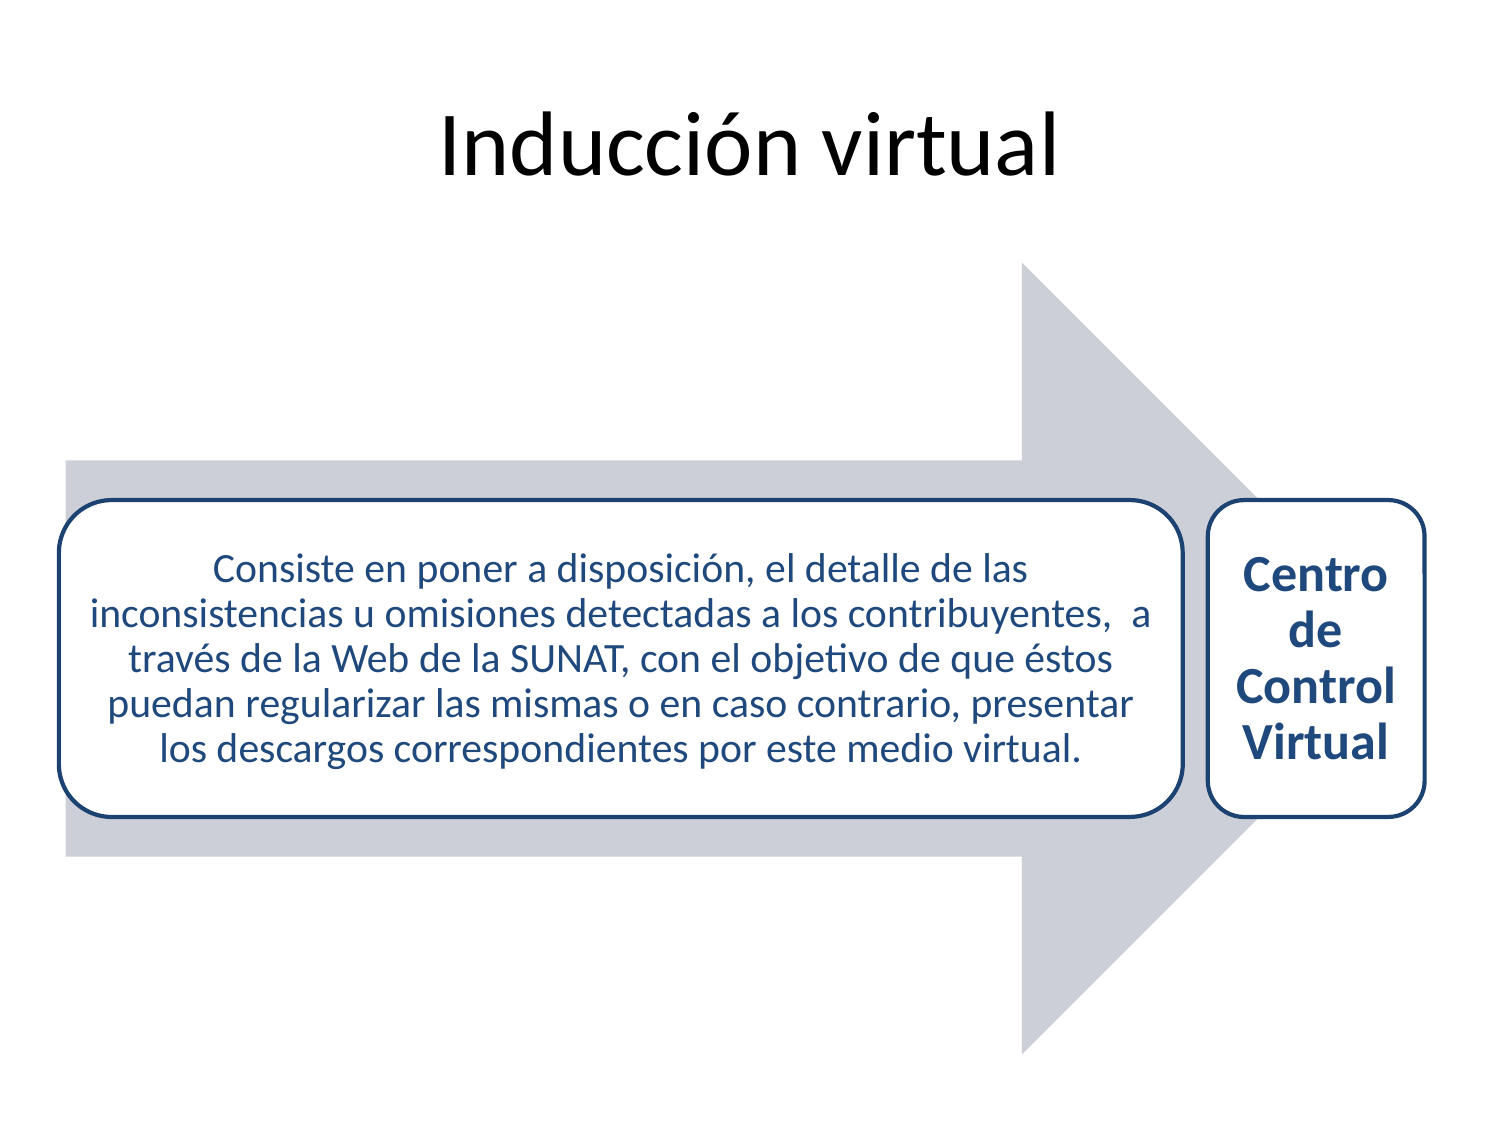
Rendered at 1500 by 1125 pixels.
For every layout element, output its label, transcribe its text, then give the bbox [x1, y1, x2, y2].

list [58, 262, 1426, 1055]
title Inducción virtual [75, 45, 1425, 233]
